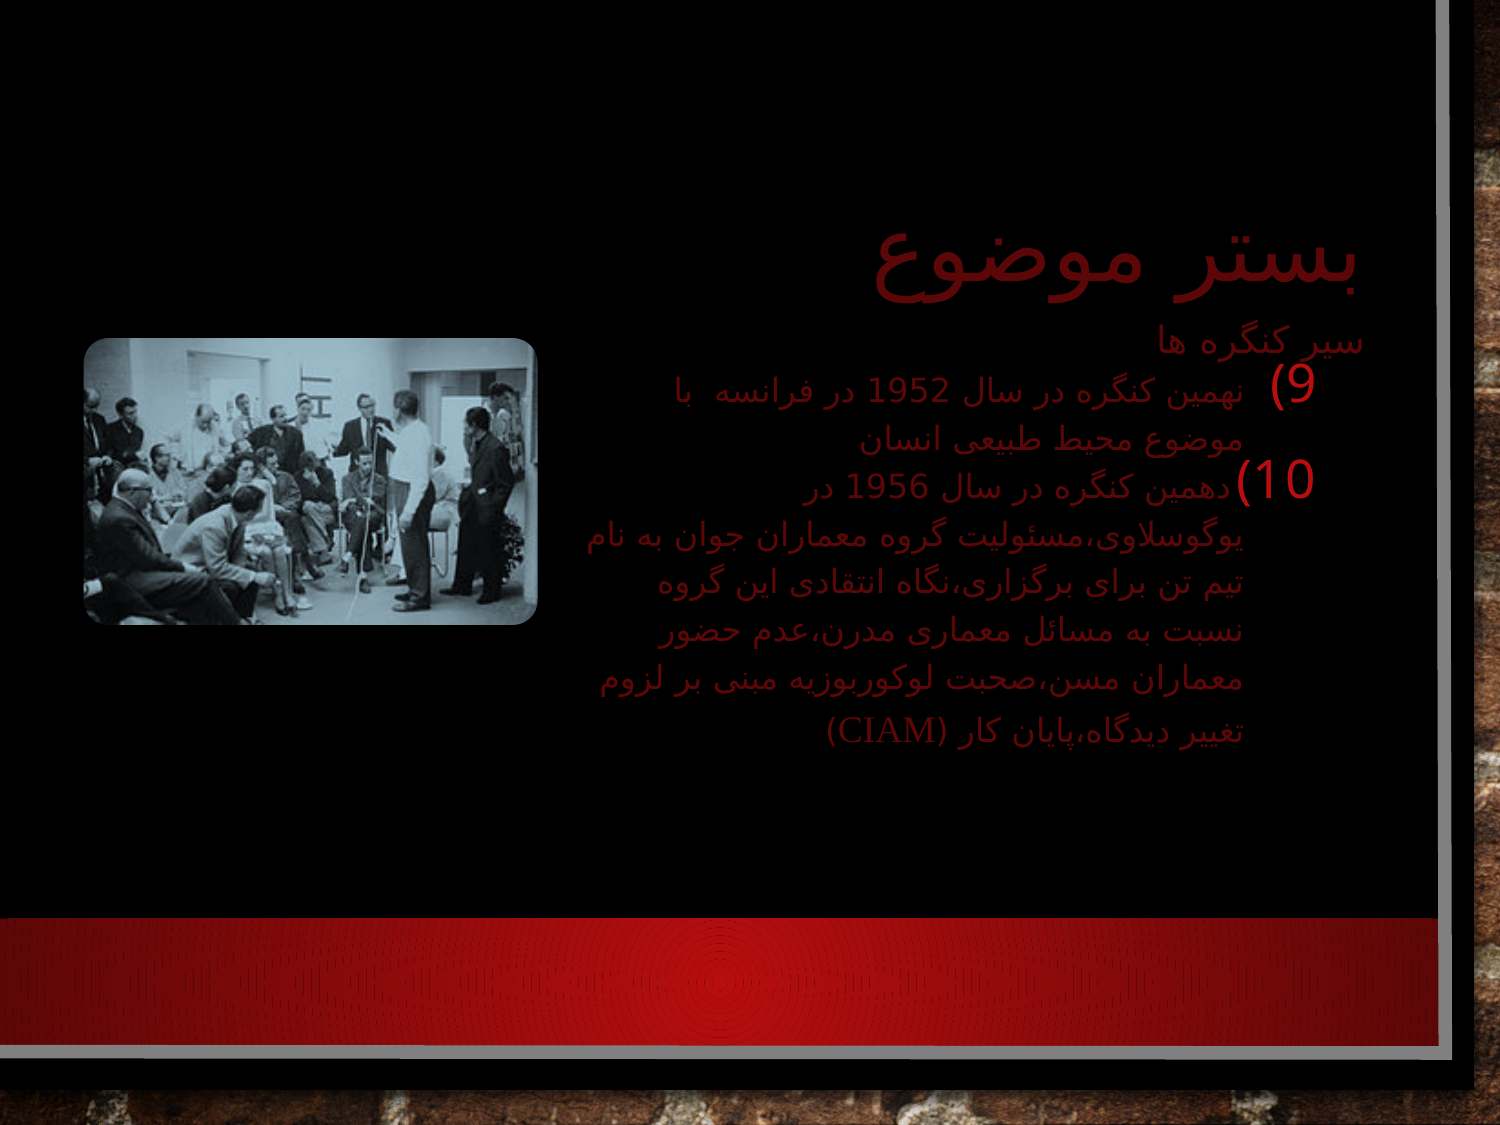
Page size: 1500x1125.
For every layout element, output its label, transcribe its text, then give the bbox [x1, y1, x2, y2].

title بستر موضوع [84, 112, 1364, 302]
picture [83, 337, 538, 626]
list سیر کنگره ها نهمین کنگره در سال 1952 در فرانسه با موضوع محیط طبیعی انسان دهمین کنگره در سال 1956 در یوگوسلاوی،مسئولیت گروه معماران جوان به نام تیم تن برای برگزاری،نگاه انتقادی این گروه نسبت به مسائل معماری مدرن،عدم حضور معماران مسن،صحبت لوکوربوزیه مبنی بر لزوم تغییر دیدگاه،پایان کار (Ciam) [575, 299, 1425, 1020]
picture [0, 0, 1500, 1125]
